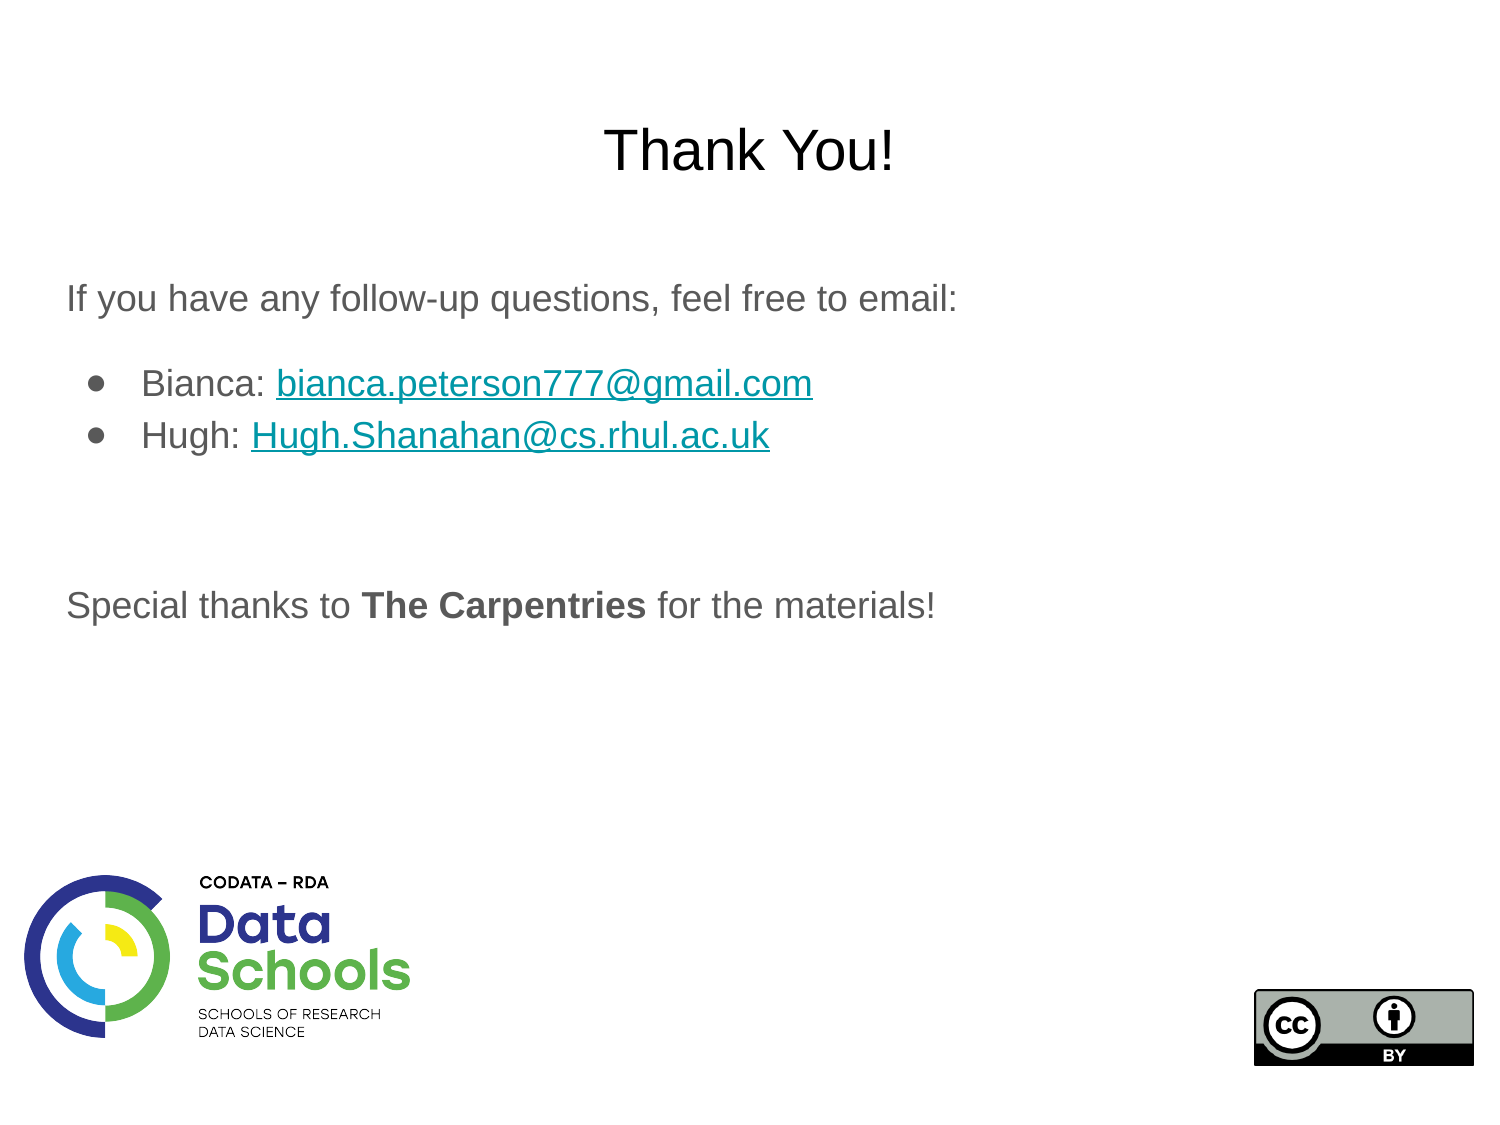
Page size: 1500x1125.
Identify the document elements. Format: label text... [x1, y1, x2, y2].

title Thank You! [51, 97, 1449, 223]
picture [24, 875, 411, 1038]
picture [1254, 988, 1474, 1066]
list If you have any follow-up questions, feel free to email: Bianca: bianca.peterson777@gmail.com Hugh: Hugh.Shanahan@cs.rhul.ac.uk Special thanks to The Carpentries for the materials! [51, 252, 1418, 828]
